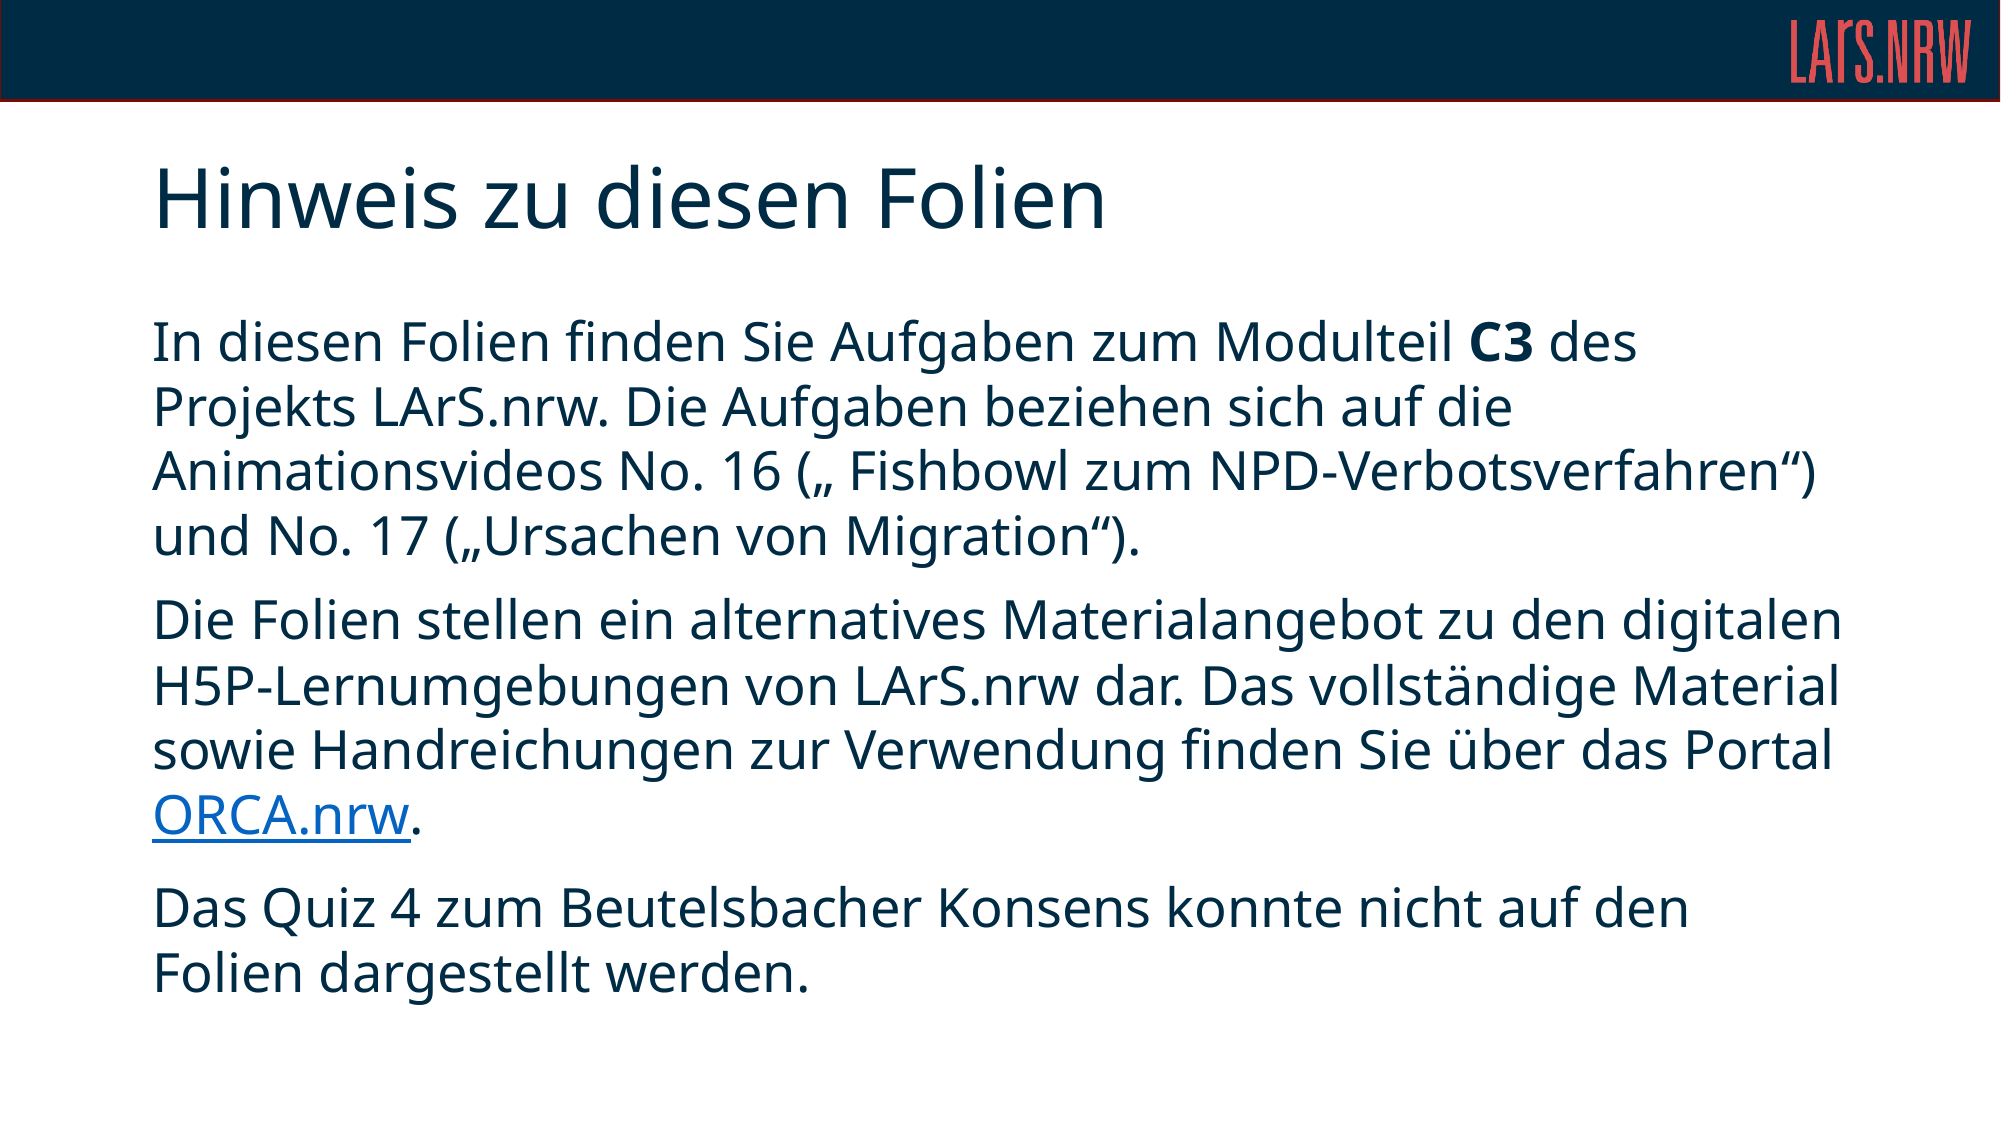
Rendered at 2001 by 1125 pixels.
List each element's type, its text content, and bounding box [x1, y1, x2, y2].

picture [1773, 6, 1977, 99]
title Hinweis zu diesen Folien [137, 126, 1863, 278]
list In diesen Folien finden Sie Aufgaben zum Modulteil C3 des Projekts LArS.nrw. Die Aufgaben beziehen sich auf die Animationsvideos No. 16 („ Fishbowl zum NPD-Verbotsverfahren“) und No. 17 („Ursachen von Migration“). Die Folien stellen ein alternatives Materialangebot zu den digitalen H5P-Lernumgebungen von LArS.nrw dar. Das vollständige Material sowie Handreichungen zur Verwendung finden Sie über das Portal ORCA.nrw. Das Quiz 4 zum Beutelsbacher Konsens konnte nicht auf den Folien dargestellt werden. [137, 299, 1863, 1014]
